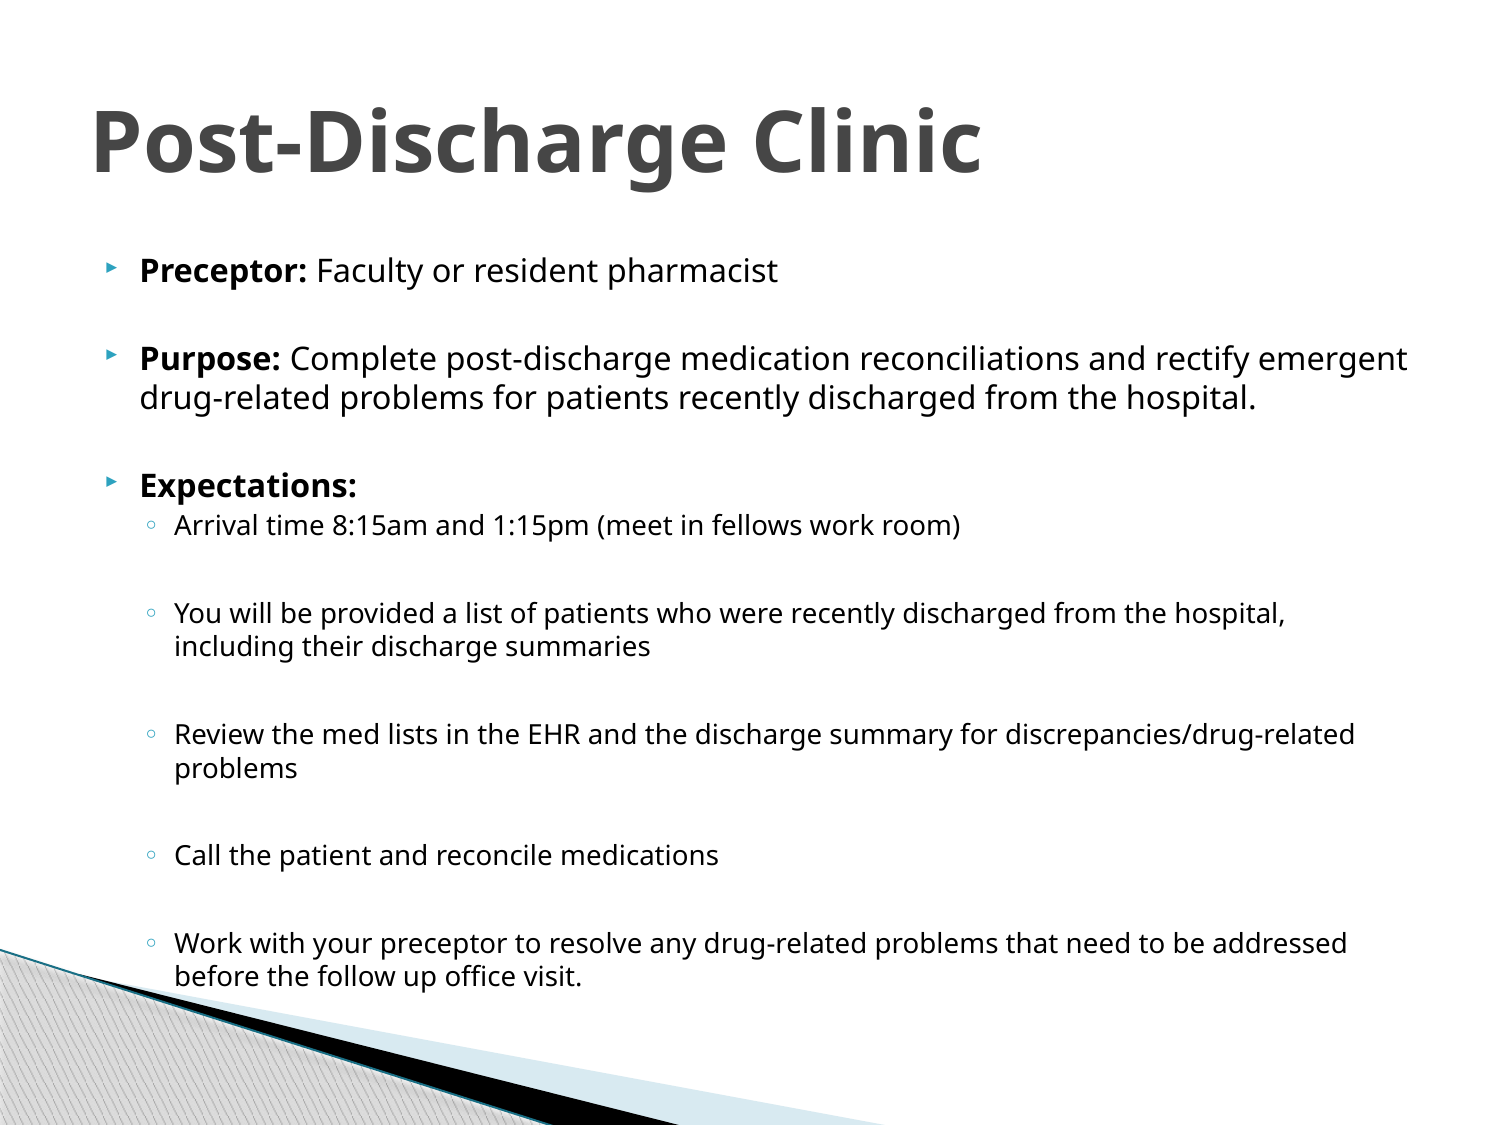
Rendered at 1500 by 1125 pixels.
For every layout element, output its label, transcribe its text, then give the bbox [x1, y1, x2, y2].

list Preceptor: Faculty or resident pharmacist Purpose: Complete post-discharge medication reconciliations and rectify emergent drug-related problems for patients recently discharged from the hospital. Expectations: Arrival time 8:15am and 1:15pm (meet in fellows work room) You will be provided a list of patients who were recently discharged from the hospital, including their discharge summaries Review the med lists in the EHR and the discharge summary for discrepancies/drug-related problems Call the patient and reconcile medications Work with your preceptor to resolve any drug-related problems that need to be addressed before the follow up office visit. [75, 243, 1425, 1050]
title Post-Discharge Clinic [75, 45, 1425, 233]
